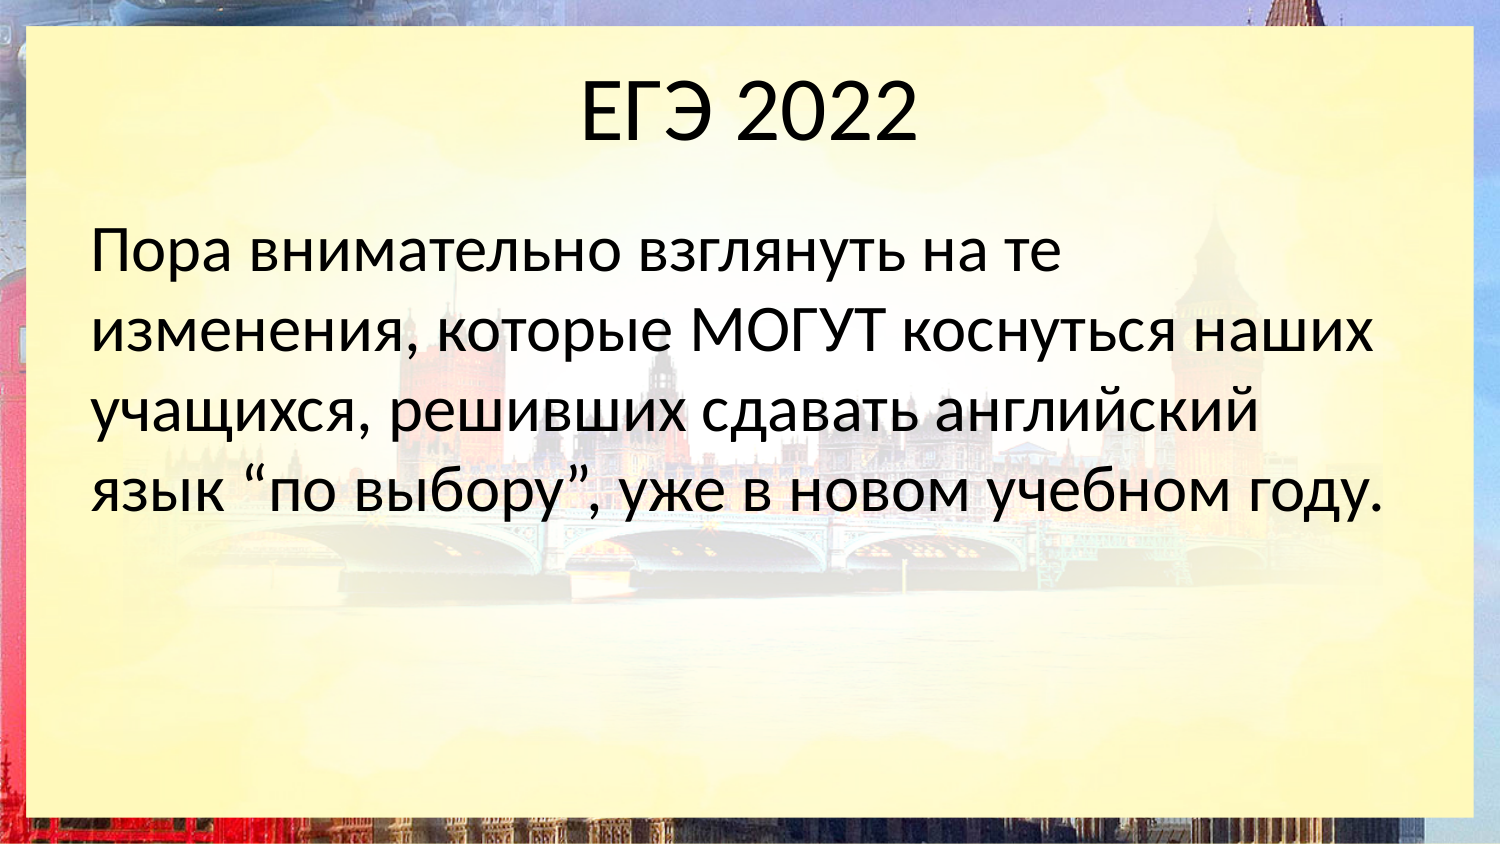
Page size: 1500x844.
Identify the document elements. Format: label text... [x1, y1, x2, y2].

list Пора внимательно взглянуть на те изменения, которые МОГУТ коснуться наших учащихся, решивших сдавать английский язык “по выбору”, уже в новом учебном году. [75, 196, 1425, 754]
picture [0, 0, 1500, 844]
title ЕГЭ 2022 [75, 33, 1425, 175]
